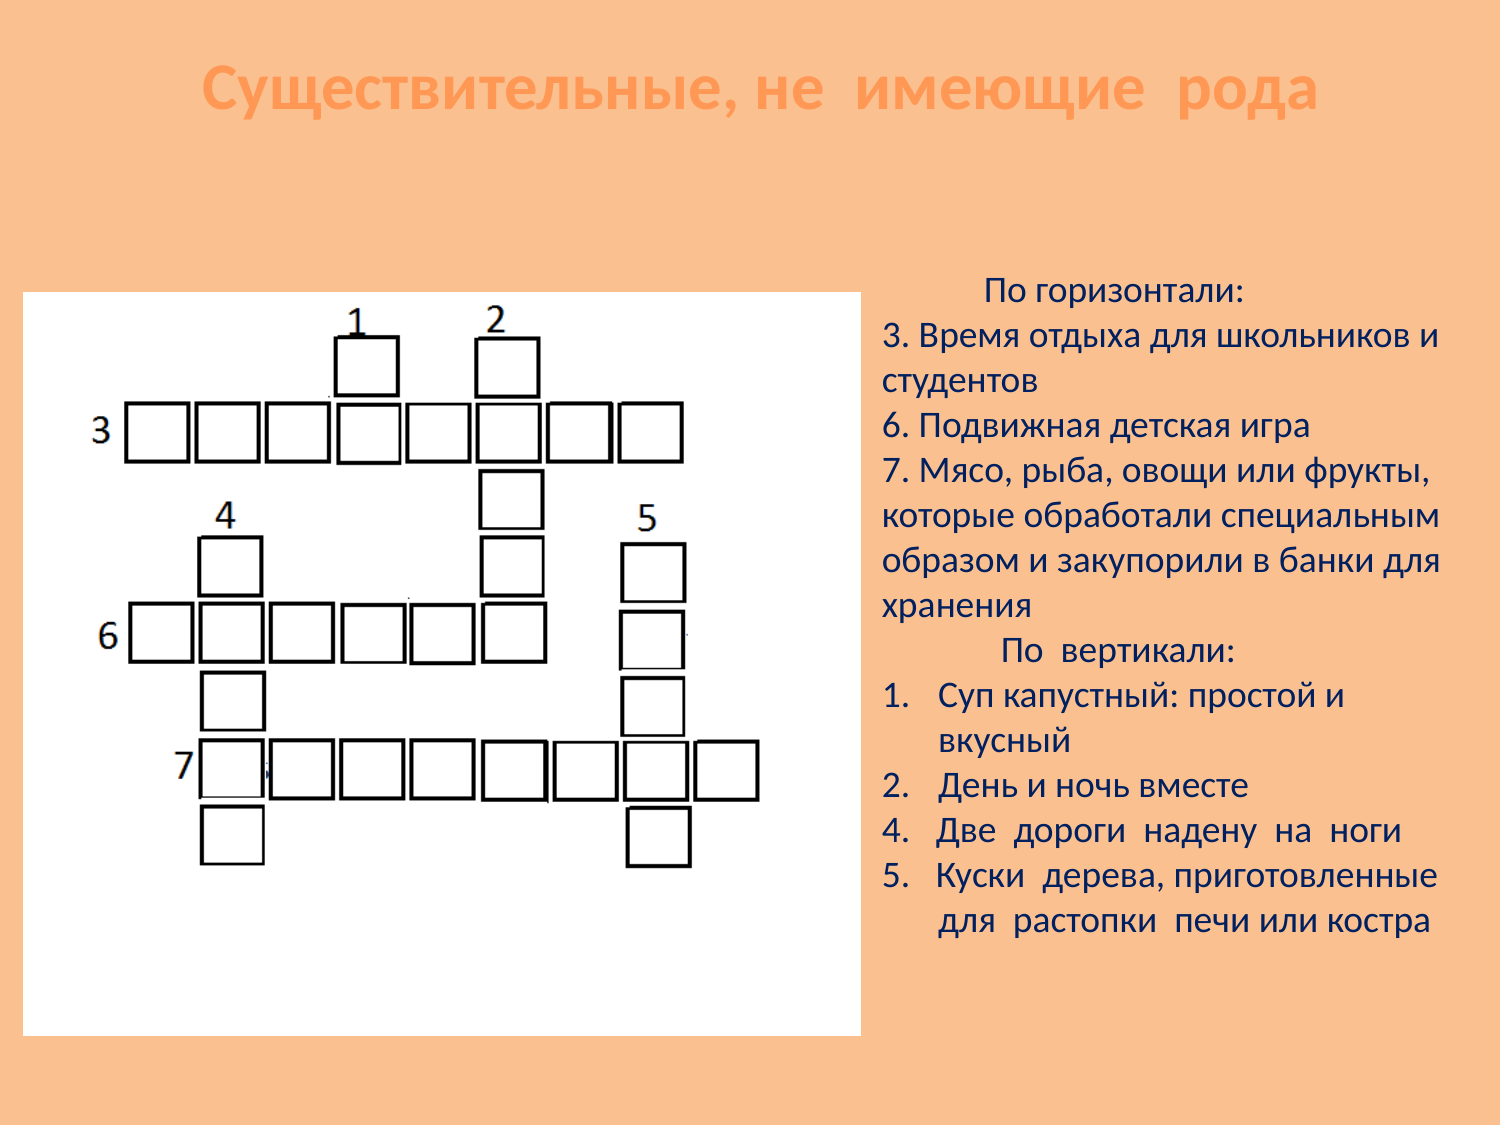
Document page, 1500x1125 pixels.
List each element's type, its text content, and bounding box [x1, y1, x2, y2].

text_box Существительные, не имеющие рода [35, 35, 1489, 130]
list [23, 292, 861, 1036]
text_box По горизонтали: 3. Время отдыха для школьников и студентов 6. Подвижная детская игра 7. Мясо, рыба, овощи или фрукты, которые обработали специальным образом и закупорили в банки для хранения По вертикали: Суп капустный: простой и вкусный День и ночь вместе 4. Две дороги надену на ноги 5. Куски дерева, приготовленные для растопки печи или костра [867, 257, 1477, 993]
